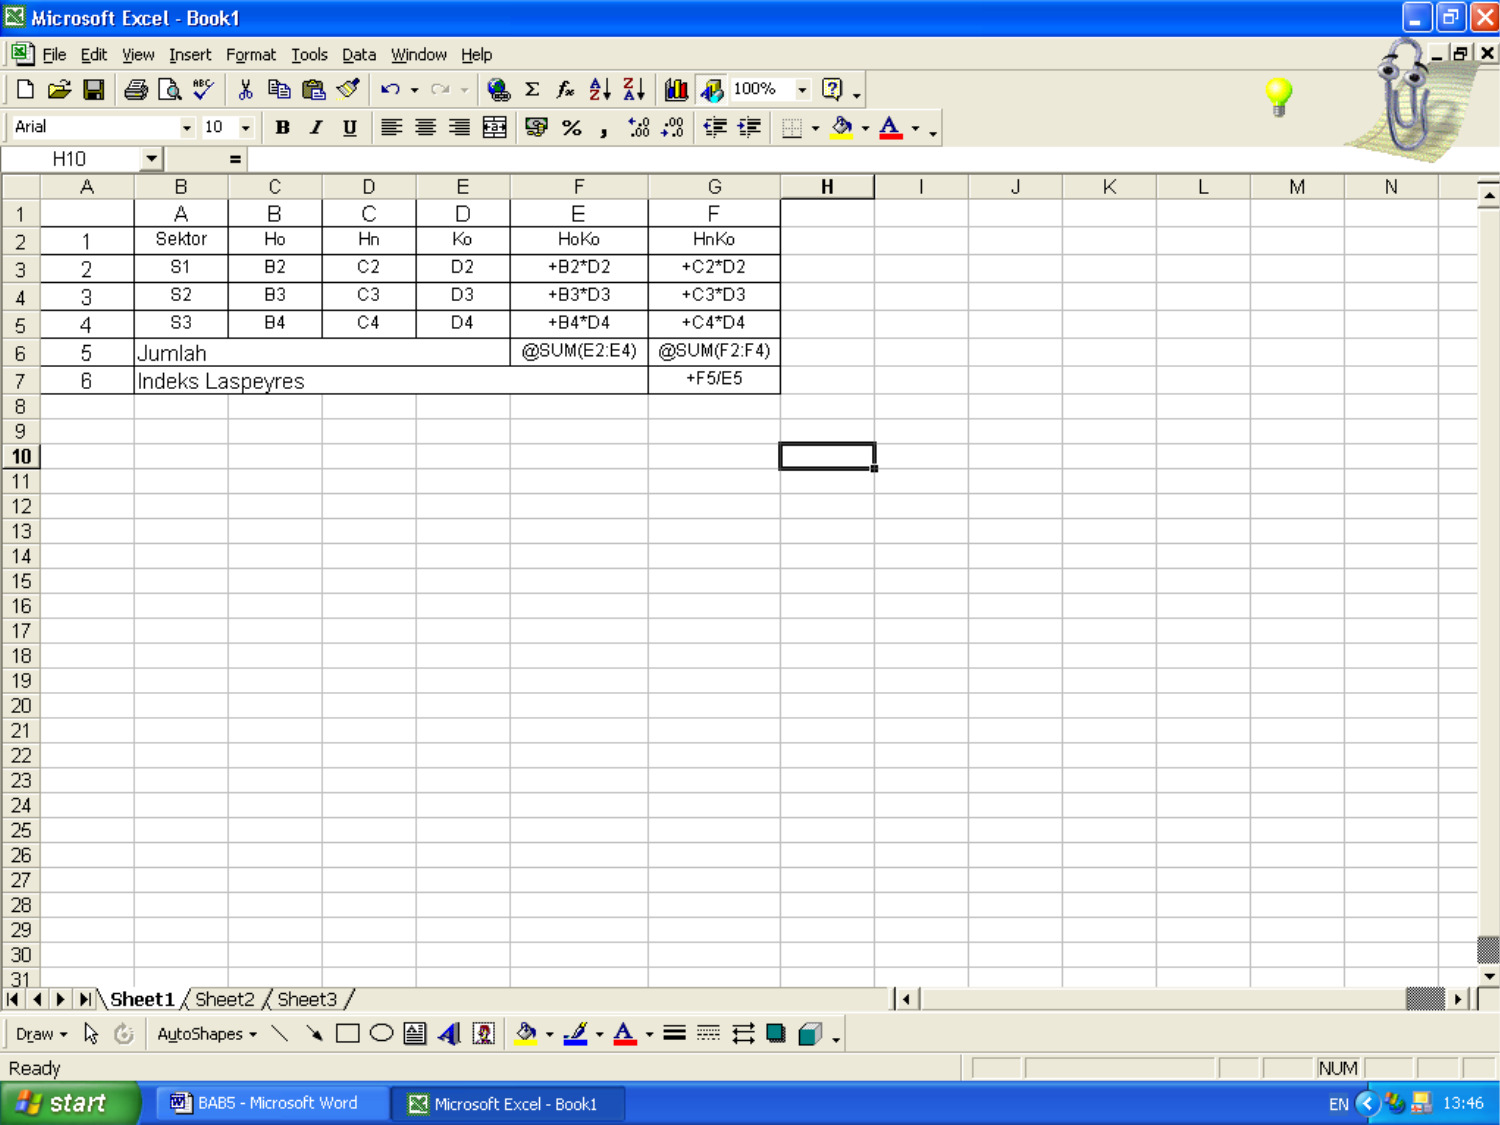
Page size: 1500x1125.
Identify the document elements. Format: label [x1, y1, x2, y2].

text_box [0, 0, 1500, 1125]
